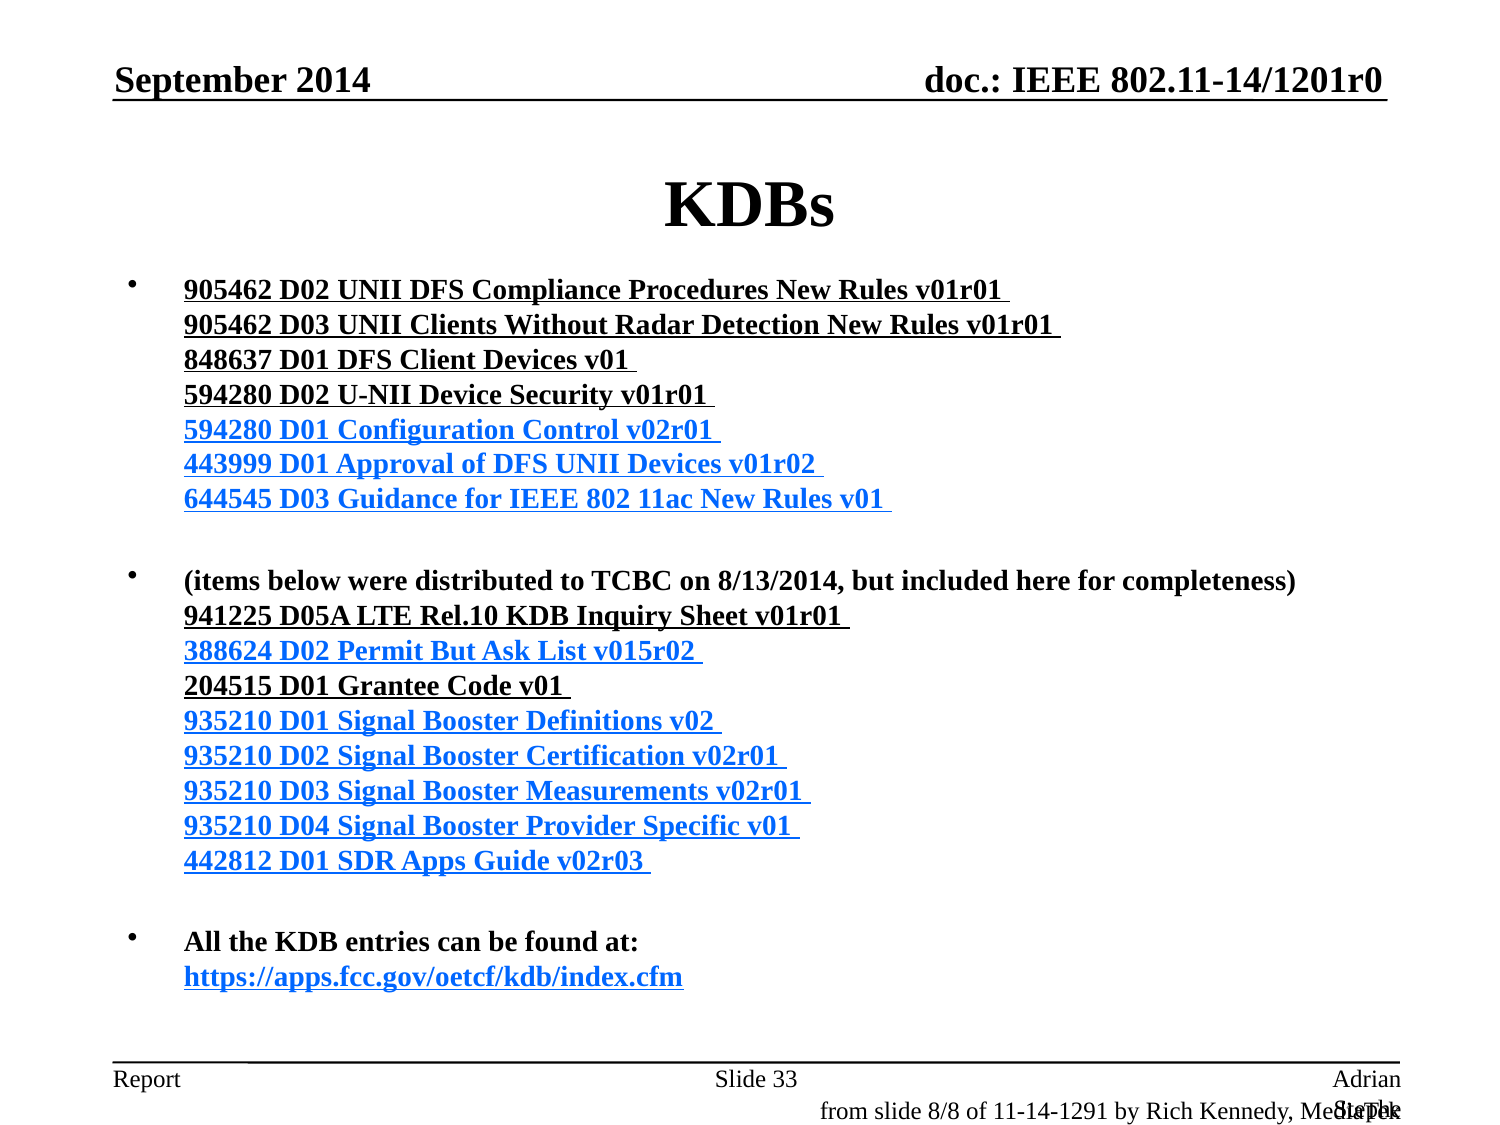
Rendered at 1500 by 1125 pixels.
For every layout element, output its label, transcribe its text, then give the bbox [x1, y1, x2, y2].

text_box from slide 8/8 of 11-14-1291 by Rich Kennedy, MediaTek [343, 1087, 1417, 1125]
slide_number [114, 54, 374, 101]
footer Adrian Stephens, Intel Corporation [1324, 1061, 1402, 1087]
list 905462 D02 UNII DFS Compliance Procedures New Rules v01r01 905462 D03 UNII Clients Without Radar Detection New Rules v01r01 848637 D01 DFS Client Devices v01 594280 D02 U-NII Device Security v01r01 594280 D01 Configuration Control v02r01 443999 D01 Approval of DFS UNII Devices v01r02 644545 D03 Guidance for IEEE 802 11ac New Rules v01 (items below were distributed to TCBC on 8/13/2014, but included here for completeness) 941225 D05A LTE Rel.10 KDB Inquiry Sheet v01r01 388624 D02 Permit But Ask List v015r02 204515 D01 Grantee Code v01 935210 D01 Signal Booster Definitions v02 935210 D02 Signal Booster Certification v02r01 935210 D03 Signal Booster Measurements v02r01 935210 D04 Signal Booster Provider Specific v01 442812 D01 SDR Apps Guide v02r03 All the KDB entries can be found at: https://apps.fcc.gov/oetcf/kdb/index.cfm [112, 262, 1388, 1025]
title KDBs [112, 112, 1388, 262]
slide_number Slide 33 [712, 1061, 800, 1087]
